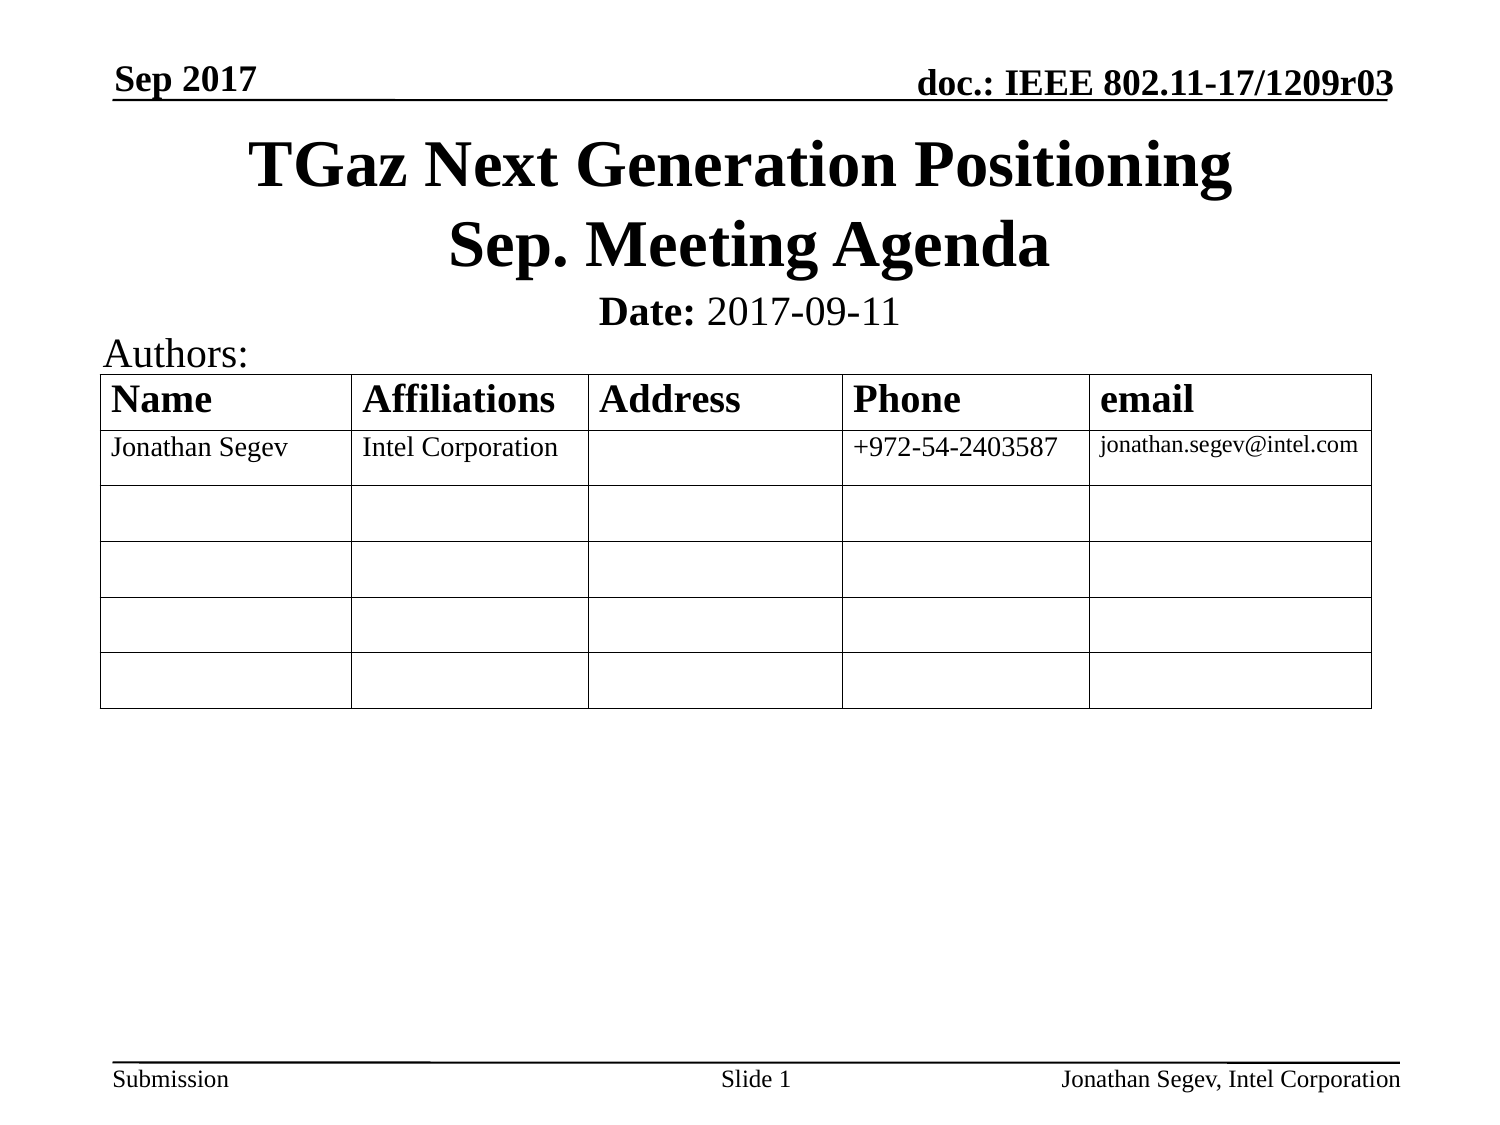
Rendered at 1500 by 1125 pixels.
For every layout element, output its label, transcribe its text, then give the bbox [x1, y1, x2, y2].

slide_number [114, 54, 493, 100]
footer Jonathan Segev, Intel Corporation [902, 1061, 1402, 1093]
text_box Authors: [87, 318, 325, 372]
list Date: 2017-09-11 [112, 276, 1388, 342]
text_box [84, 373, 1398, 778]
title TGaz Next Generation Positioning Sep. Meeting Agenda [112, 112, 1388, 276]
slide_number Slide 1 [712, 1061, 800, 1123]
